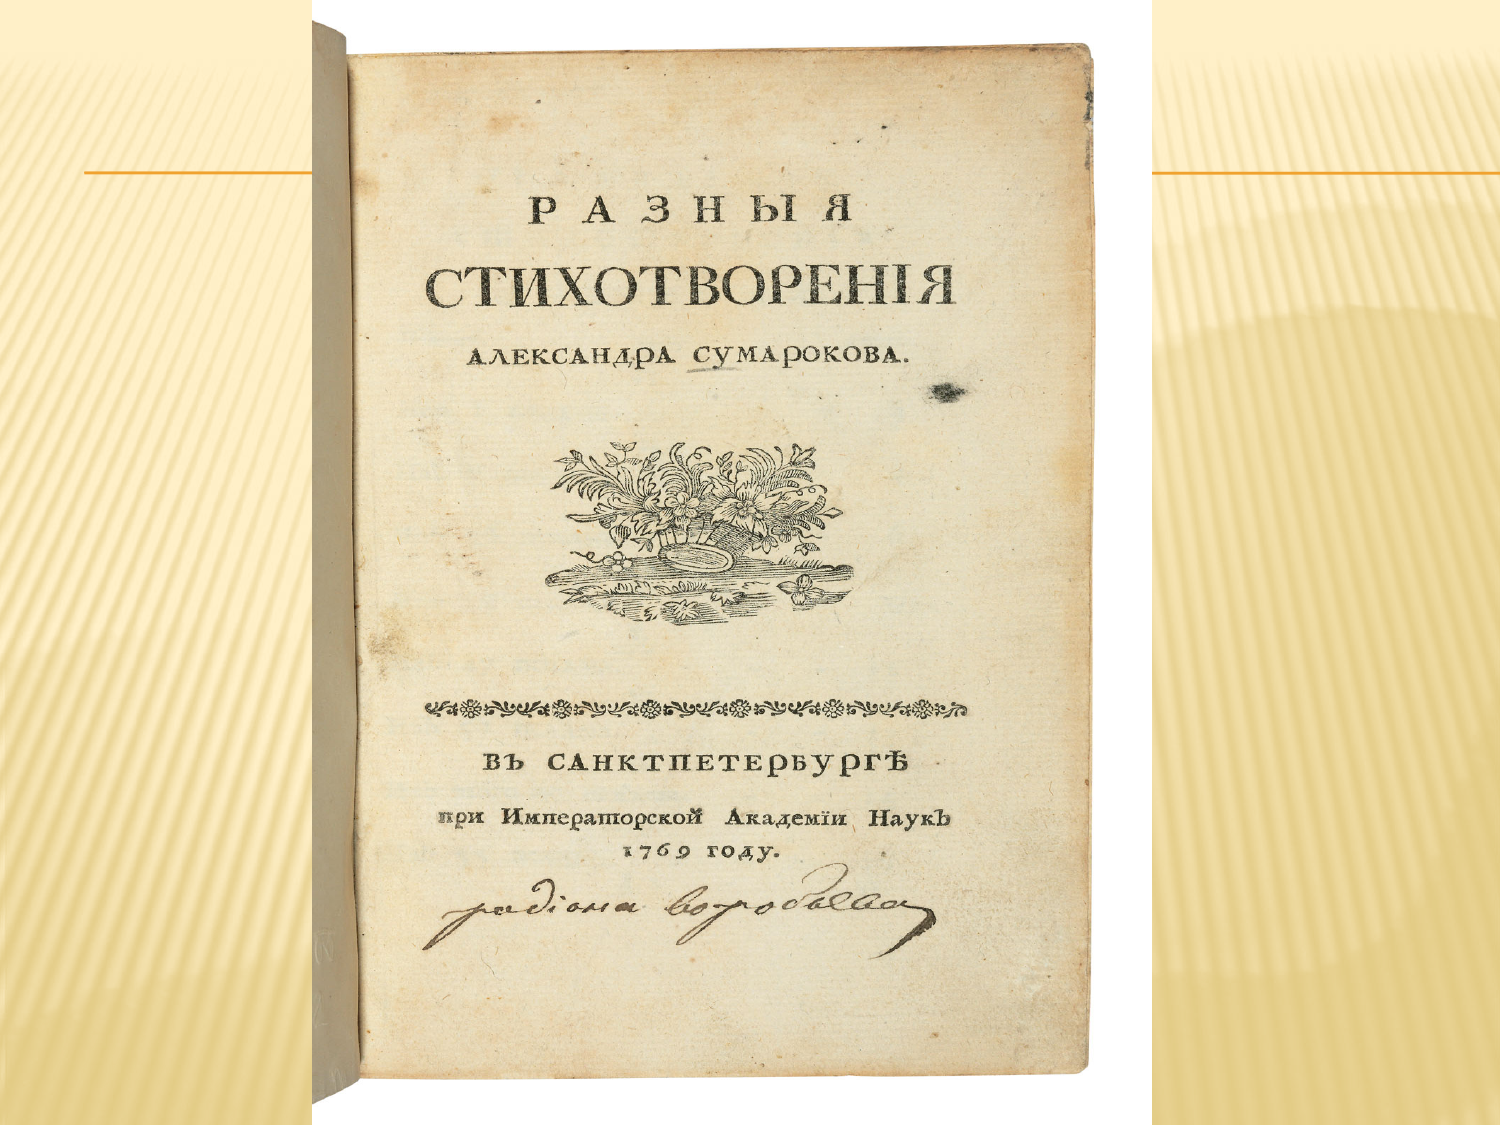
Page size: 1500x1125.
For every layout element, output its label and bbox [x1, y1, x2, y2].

list [312, 0, 1152, 1125]
